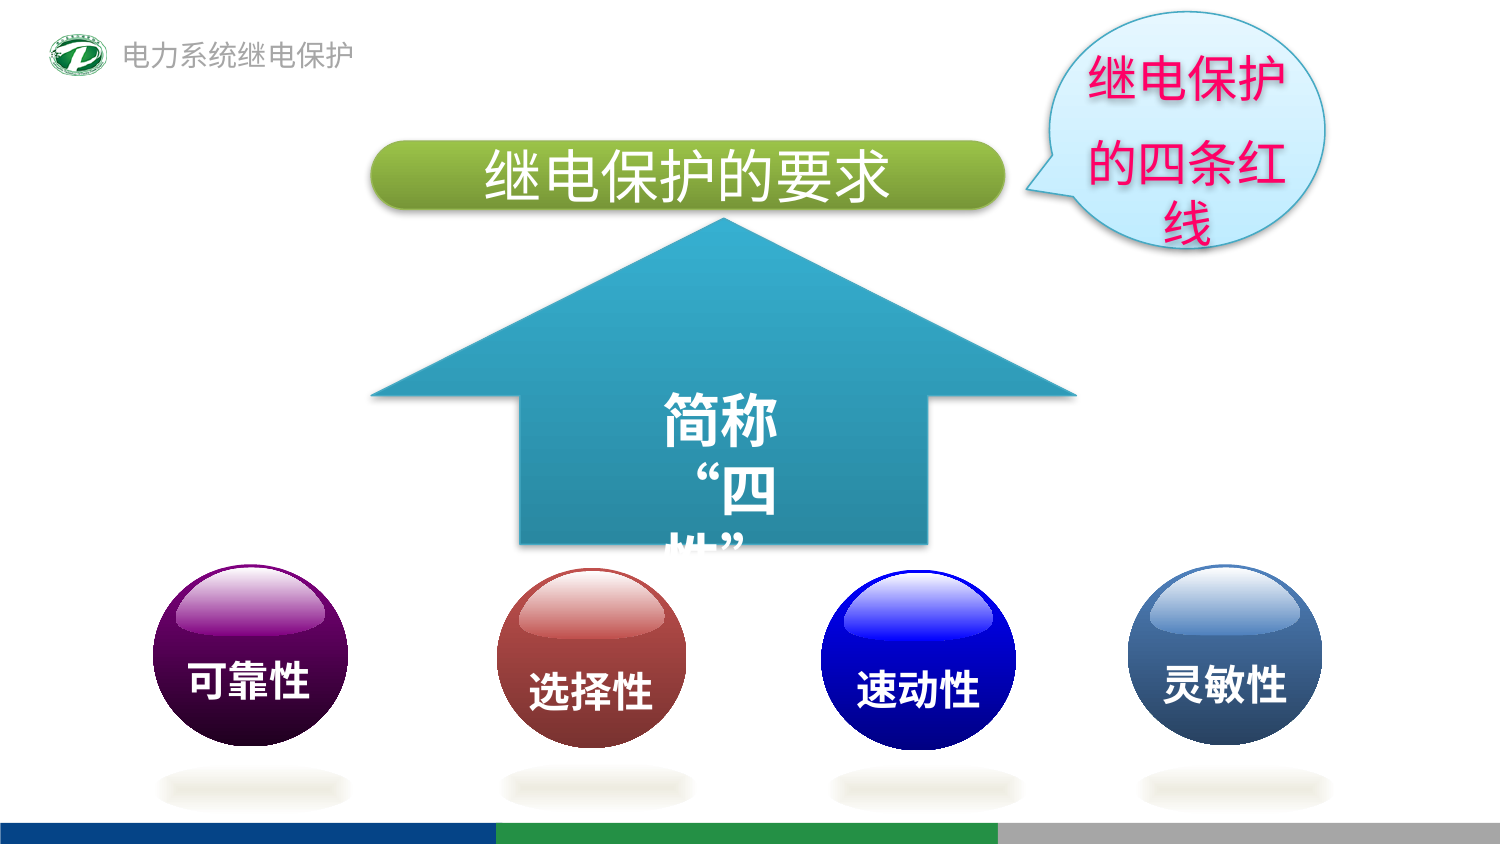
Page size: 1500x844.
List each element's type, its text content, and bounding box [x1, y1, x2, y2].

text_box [1127, 564, 1337, 816]
text_box [494, 821, 996, 844]
text_box [370, 218, 1078, 546]
text_box [996, 821, 1500, 844]
text_box 电力系统继电保护 [122, 29, 370, 80]
text_box 简称“四性” [592, 376, 850, 602]
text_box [153, 564, 355, 816]
text_box [0, 821, 494, 844]
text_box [1049, 11, 1326, 249]
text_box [496, 567, 699, 815]
text_box 继电保护的要求 [370, 140, 1006, 211]
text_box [821, 569, 1028, 816]
picture [41, 19, 118, 91]
